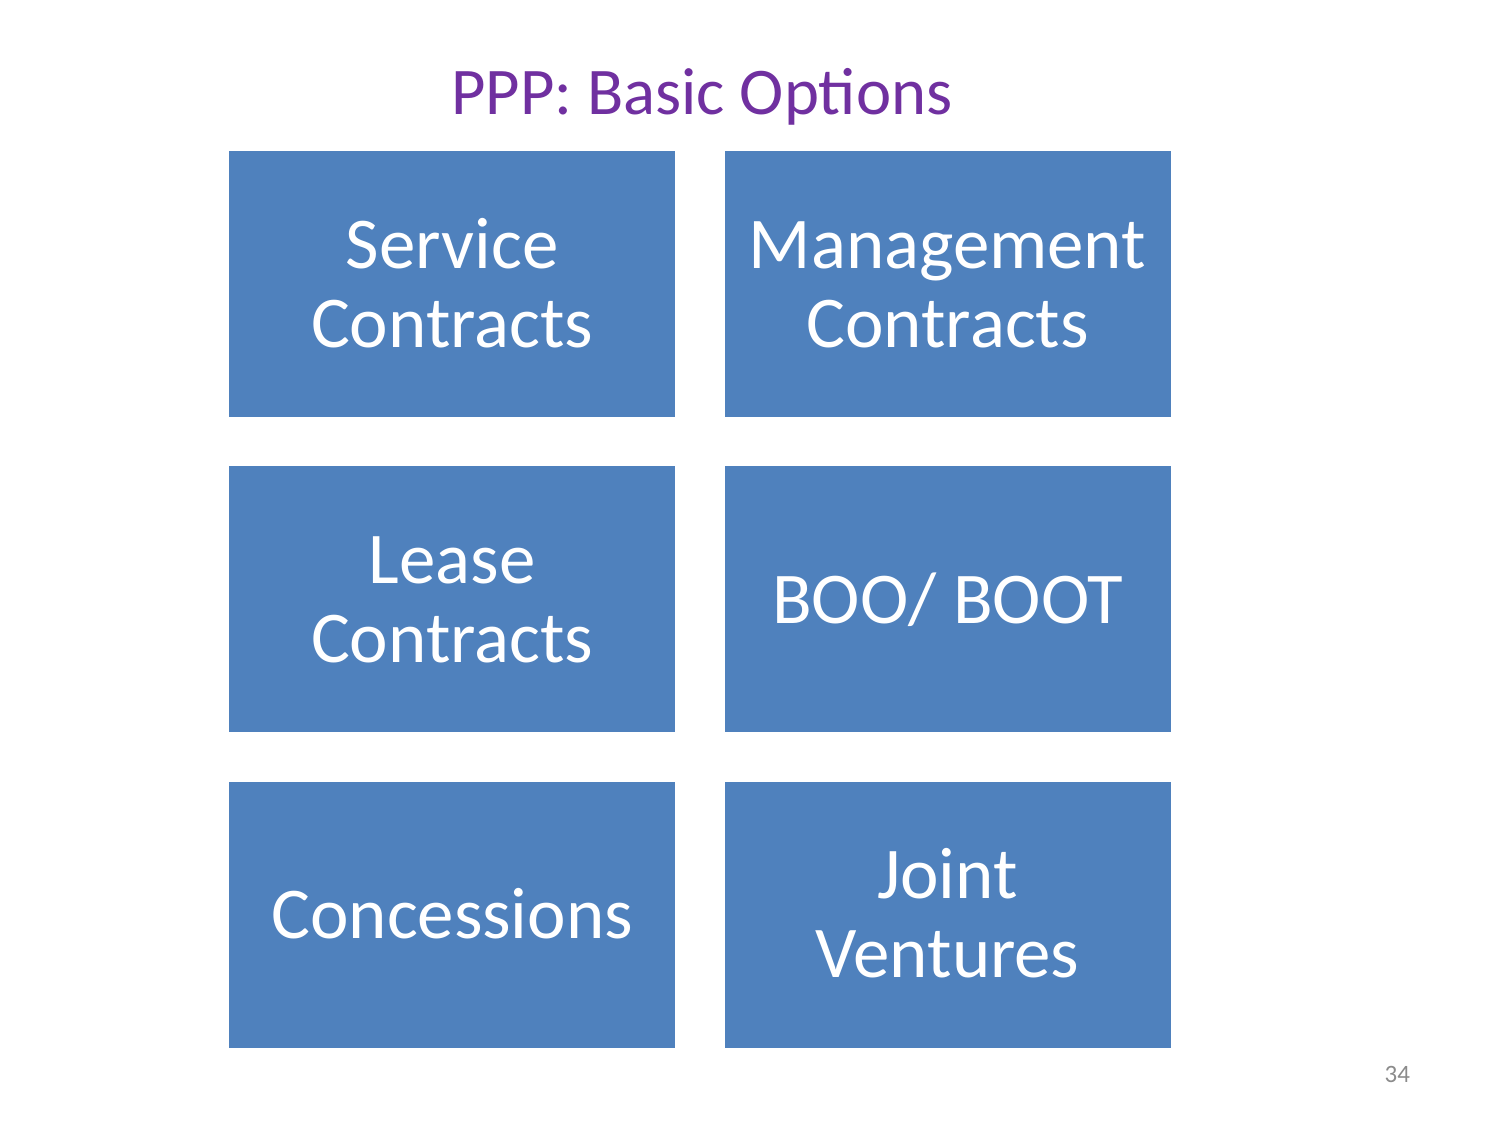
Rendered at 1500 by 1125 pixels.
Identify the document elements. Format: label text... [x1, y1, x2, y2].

slide_number 34 [1074, 1042, 1425, 1103]
title PPP: Basic Options [76, 13, 1327, 150]
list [74, 148, 1326, 1051]
